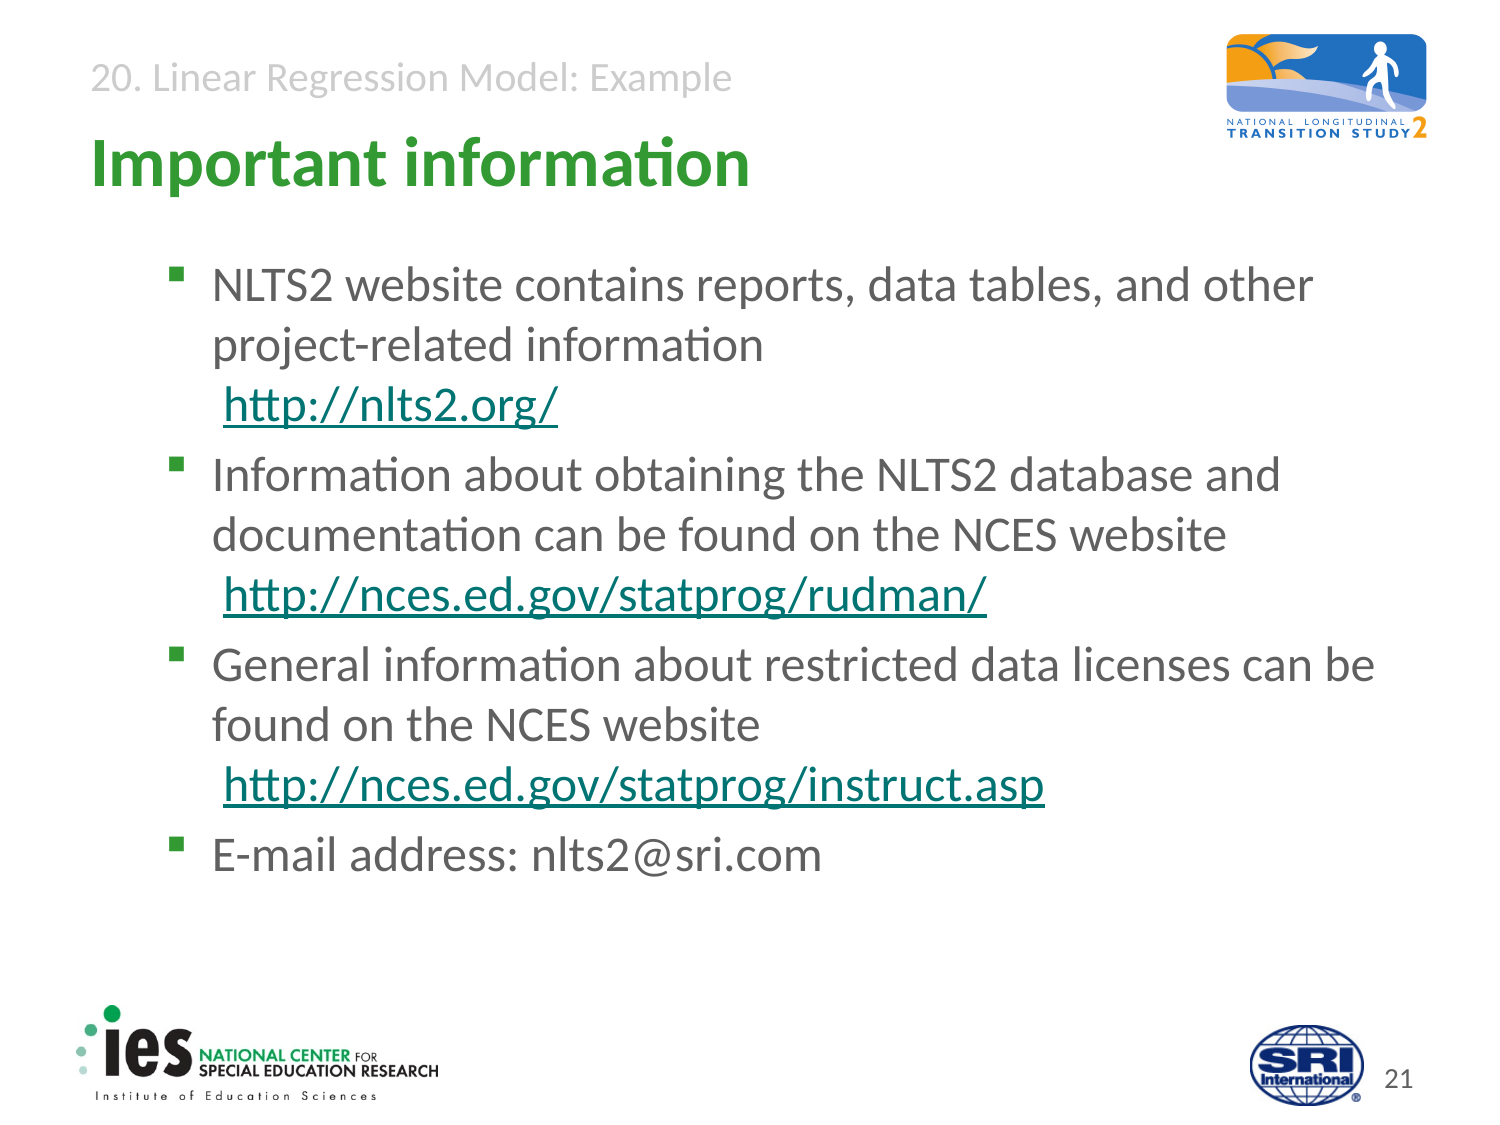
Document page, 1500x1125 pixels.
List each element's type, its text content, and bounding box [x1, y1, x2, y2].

picture [76, 1005, 438, 1100]
slide_number 20 [1324, 1051, 1429, 1125]
list NLTS2 website contains reports, data tables, and other project-related information http://nlts2.org/ Information about obtaining the NLTS2 database and documentation can be found on the NCES website http://nces.ed.gov/statprog/rudman/ General information about restricted data licenses can be found on the NCES website http://nces.ed.gov/statprog/instruct.asp E-mail address: nlts2@sri.com [74, 243, 1426, 987]
picture [1250, 1025, 1364, 1106]
title Important information [74, 90, 1426, 226]
